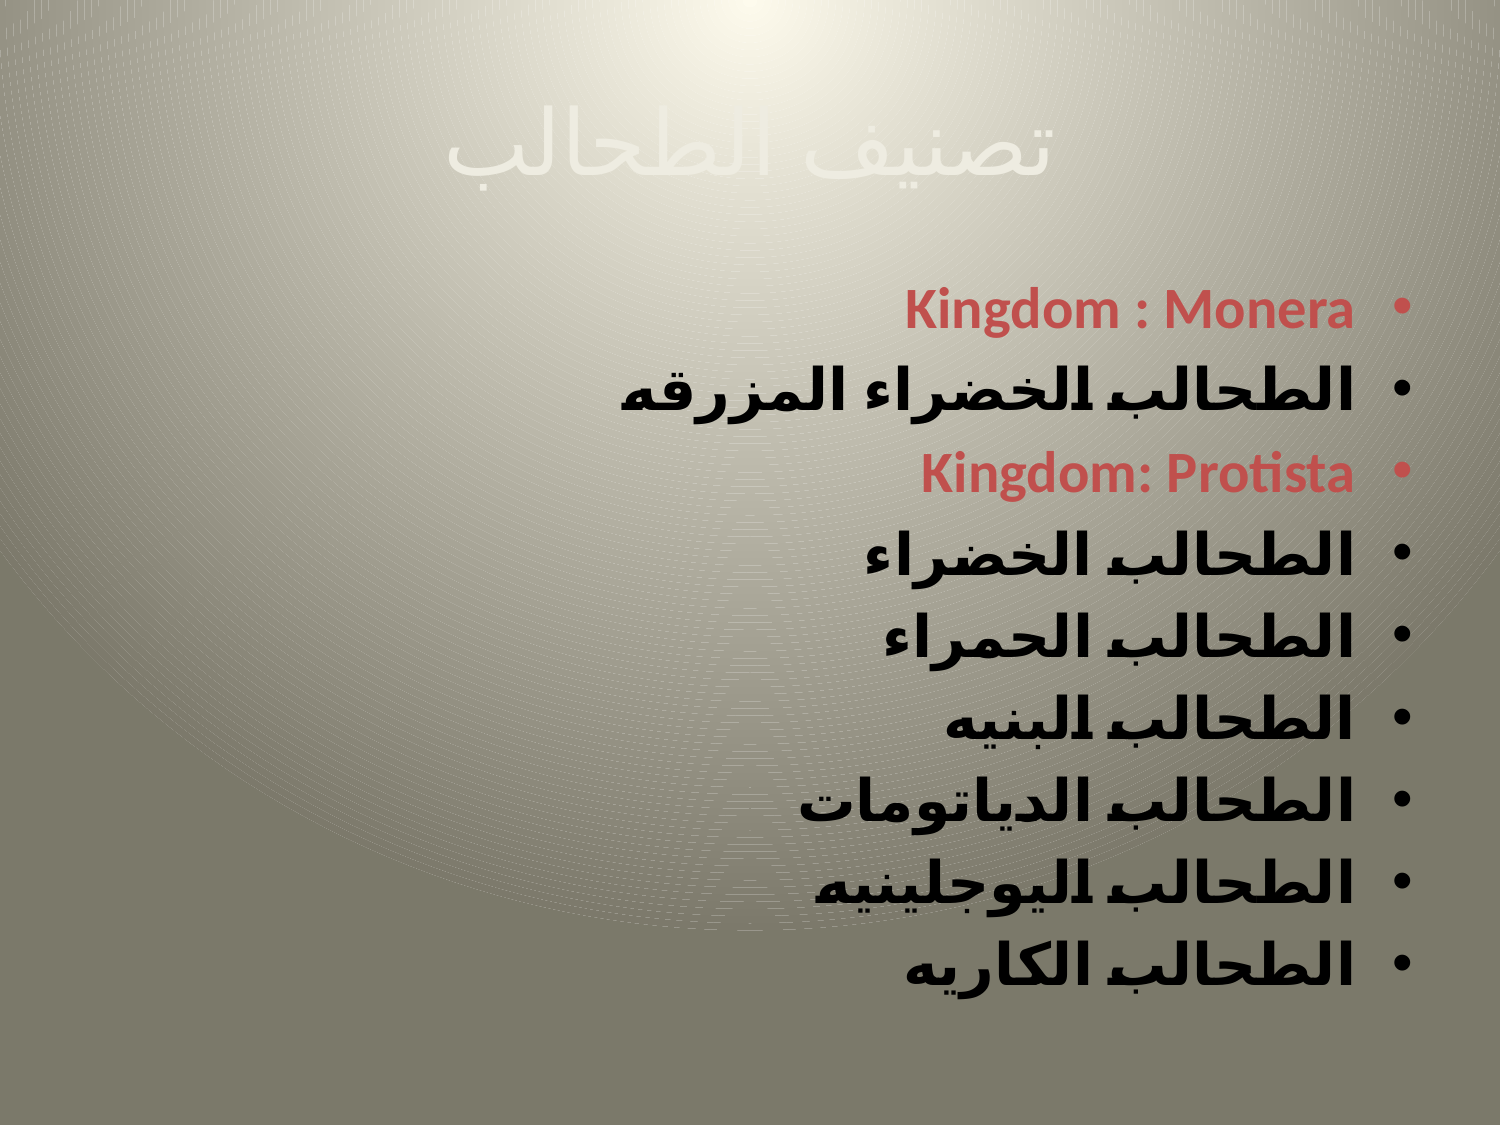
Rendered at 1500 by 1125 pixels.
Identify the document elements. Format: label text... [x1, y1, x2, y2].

list Kingdom : Monera الطحالب الخضراء المزرقه Kingdom: Protista الطحالب الخضراء الطحالب الحمراء الطحالب البنيه الطحالب الدياتومات الطحالب اليوجلينيه الطحالب الكاريه [75, 262, 1425, 1005]
title تصنيف الطحالب [75, 45, 1425, 233]
